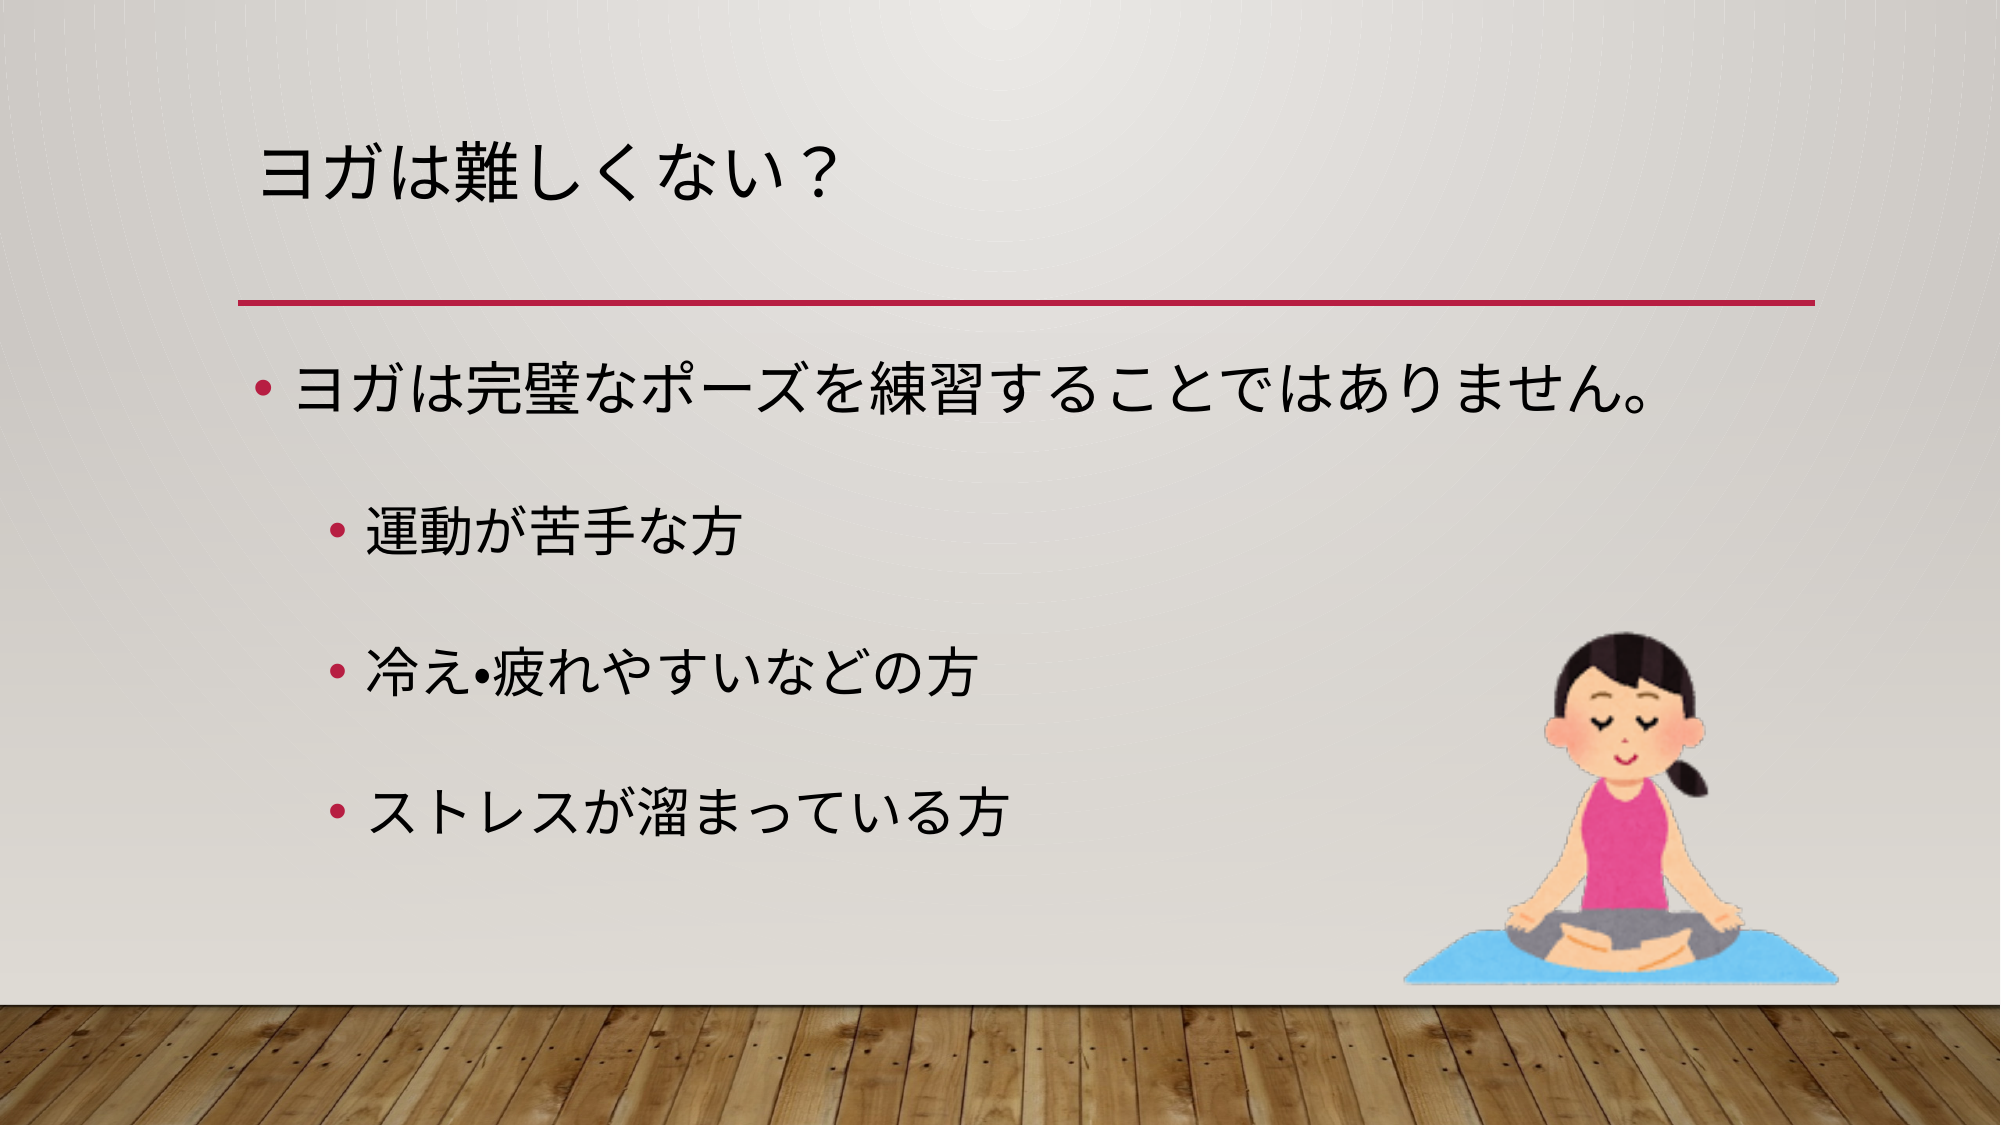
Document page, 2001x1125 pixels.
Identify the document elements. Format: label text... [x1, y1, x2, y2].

picture [0, 598, 2000, 1125]
list ヨガは完璧なポーズを練習することではありません。 運動が苦手な方 冷え・疲れやすいなどの方 ストレスが溜まっている方 [238, 330, 1814, 897]
title ヨガは難しくない？ [238, 131, 1814, 305]
